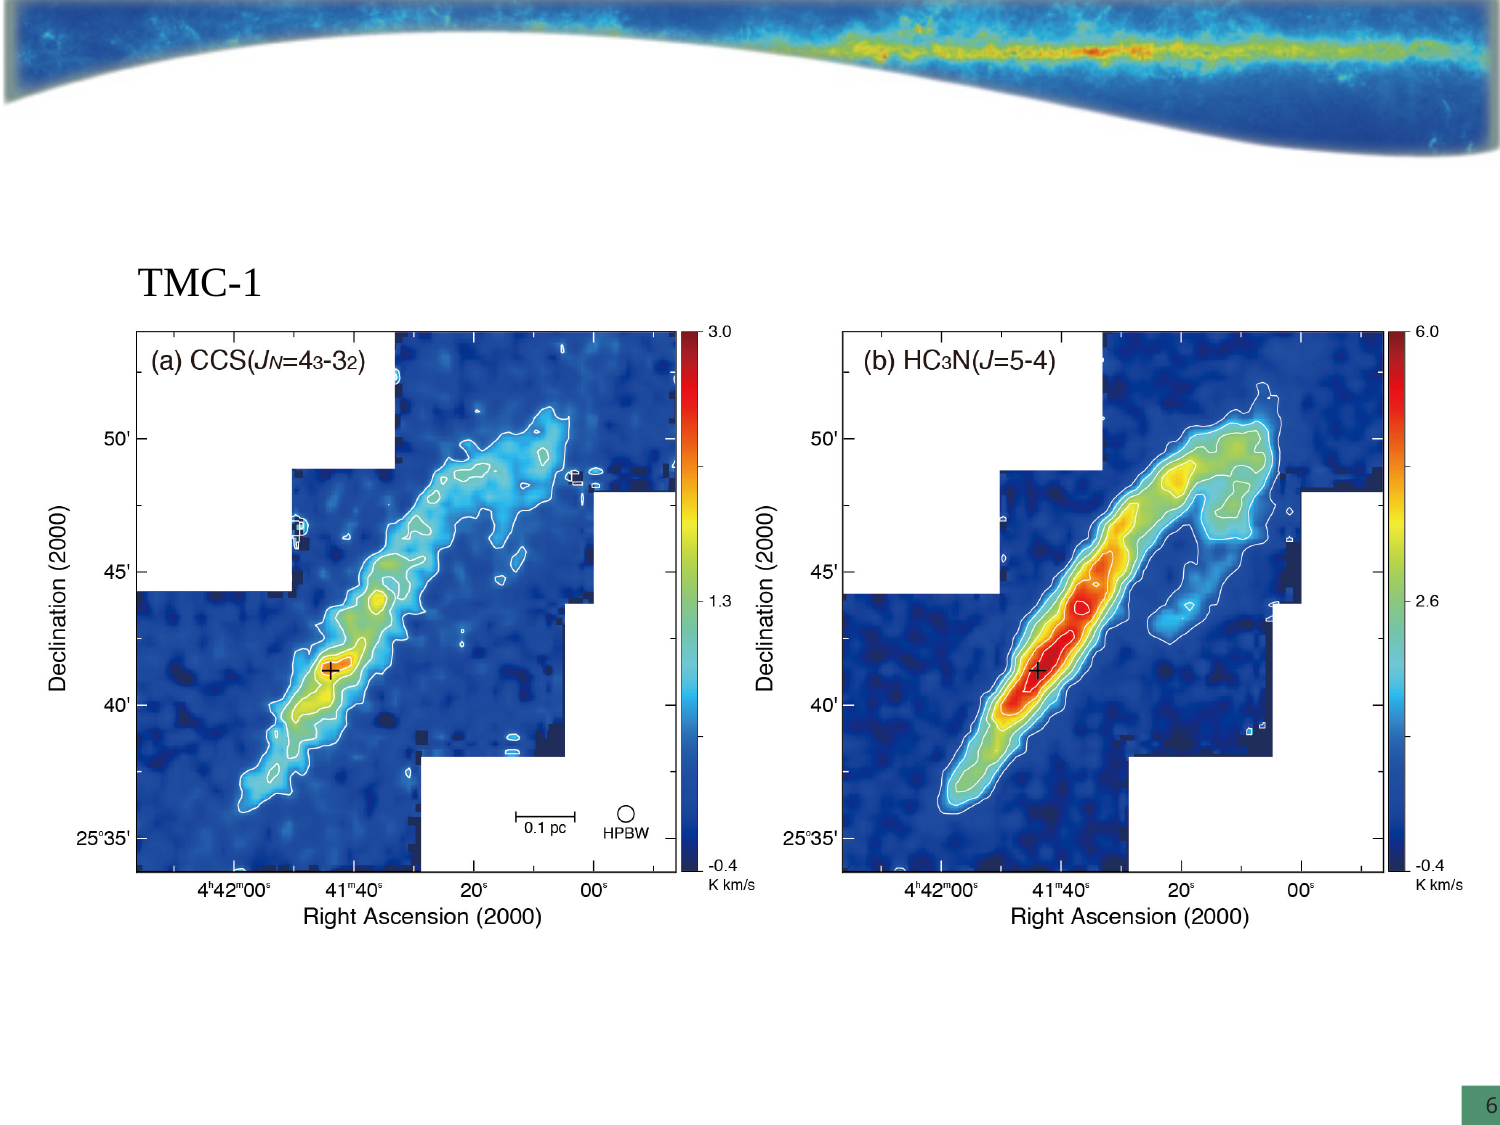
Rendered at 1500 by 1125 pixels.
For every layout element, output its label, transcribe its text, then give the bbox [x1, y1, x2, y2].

picture [2, 0, 1500, 1125]
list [44, 322, 1463, 935]
slide_number 6 [1194, 1083, 1500, 1125]
text_box TMC-1 [123, 247, 278, 312]
